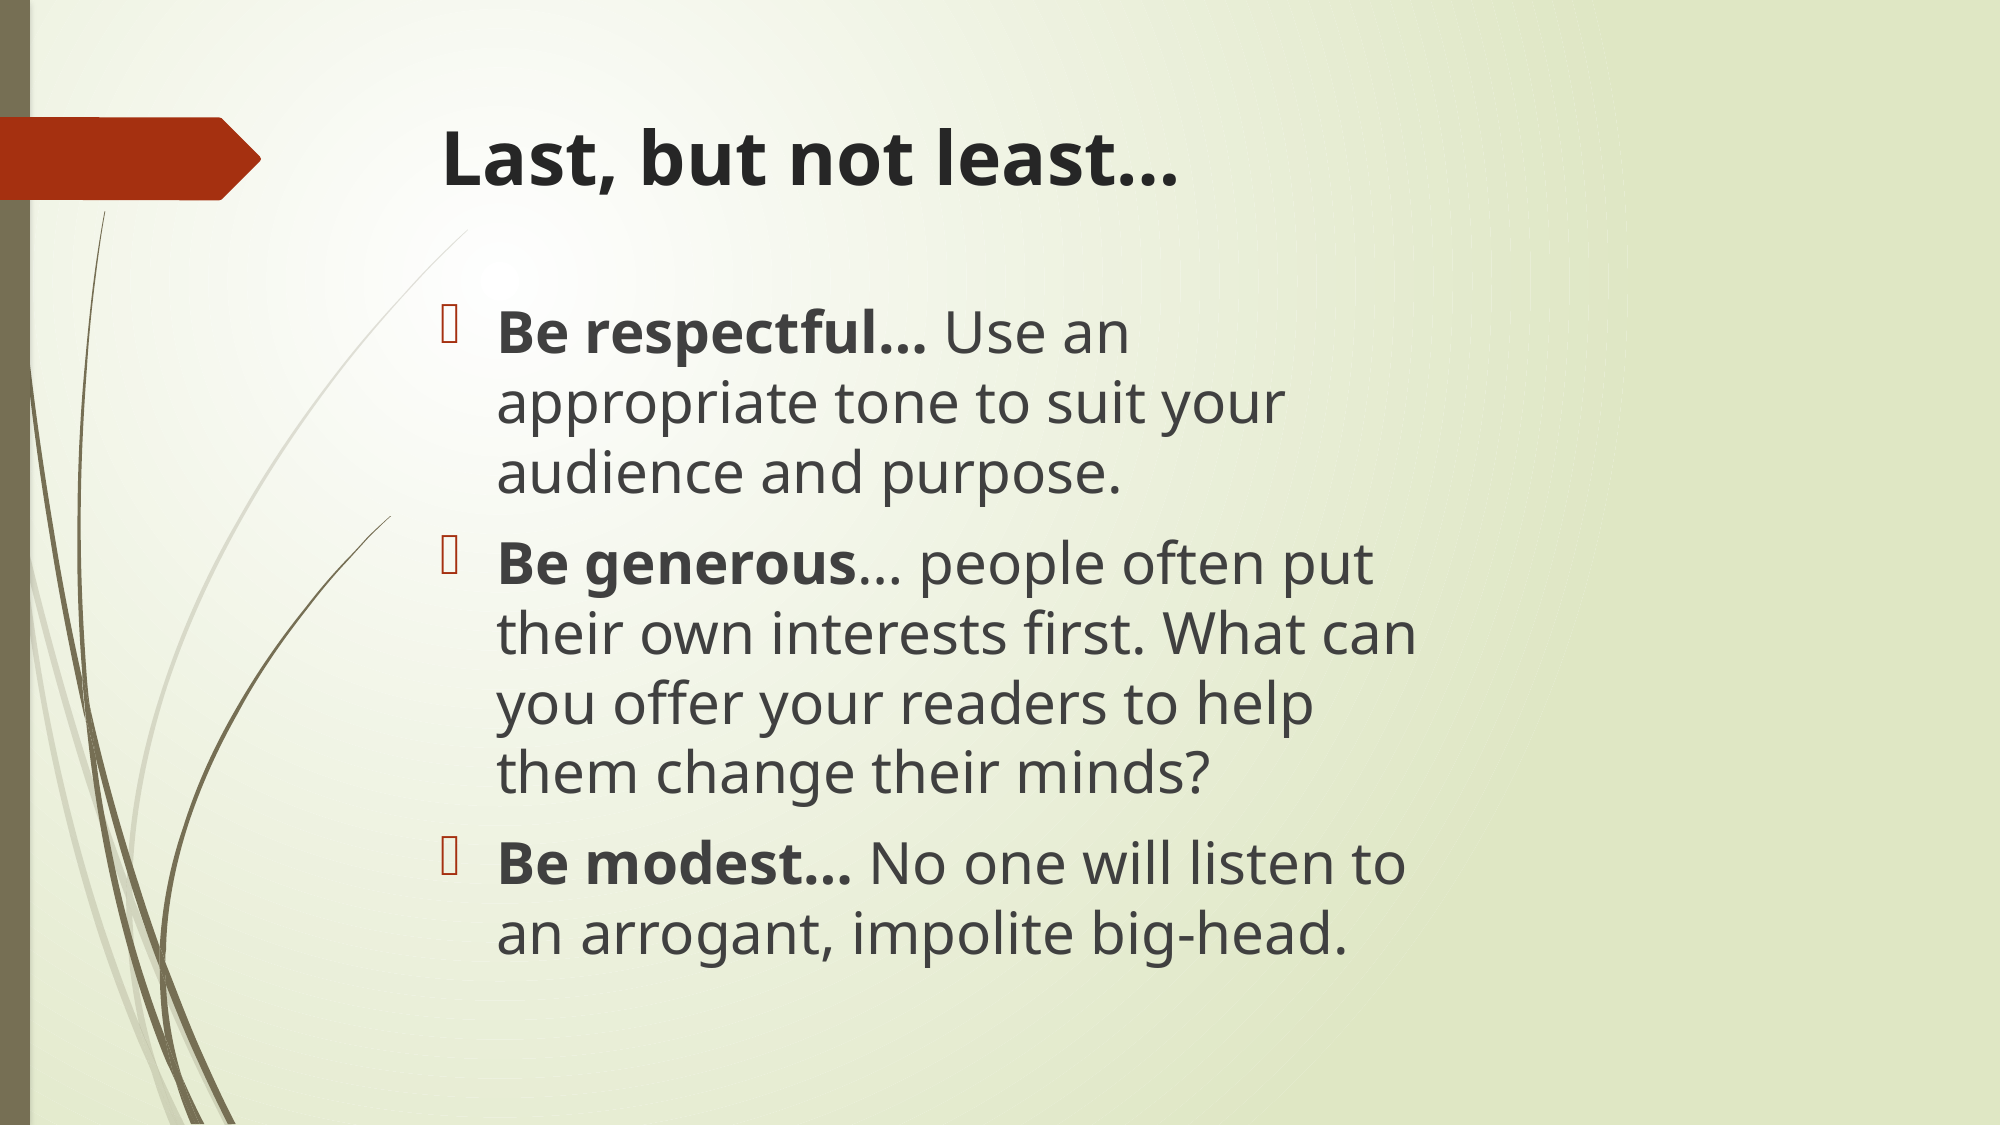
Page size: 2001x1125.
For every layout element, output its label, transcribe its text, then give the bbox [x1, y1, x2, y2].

list Be respectful… Use an appropriate tone to suit your audience and purpose. Be generous… people often put their own interests first. What can you offer your readers to help them change their minds? Be modest… No one will listen to an arrogant, impolite big-head. [424, 287, 1472, 969]
title Last, but not least… [425, 102, 1888, 288]
